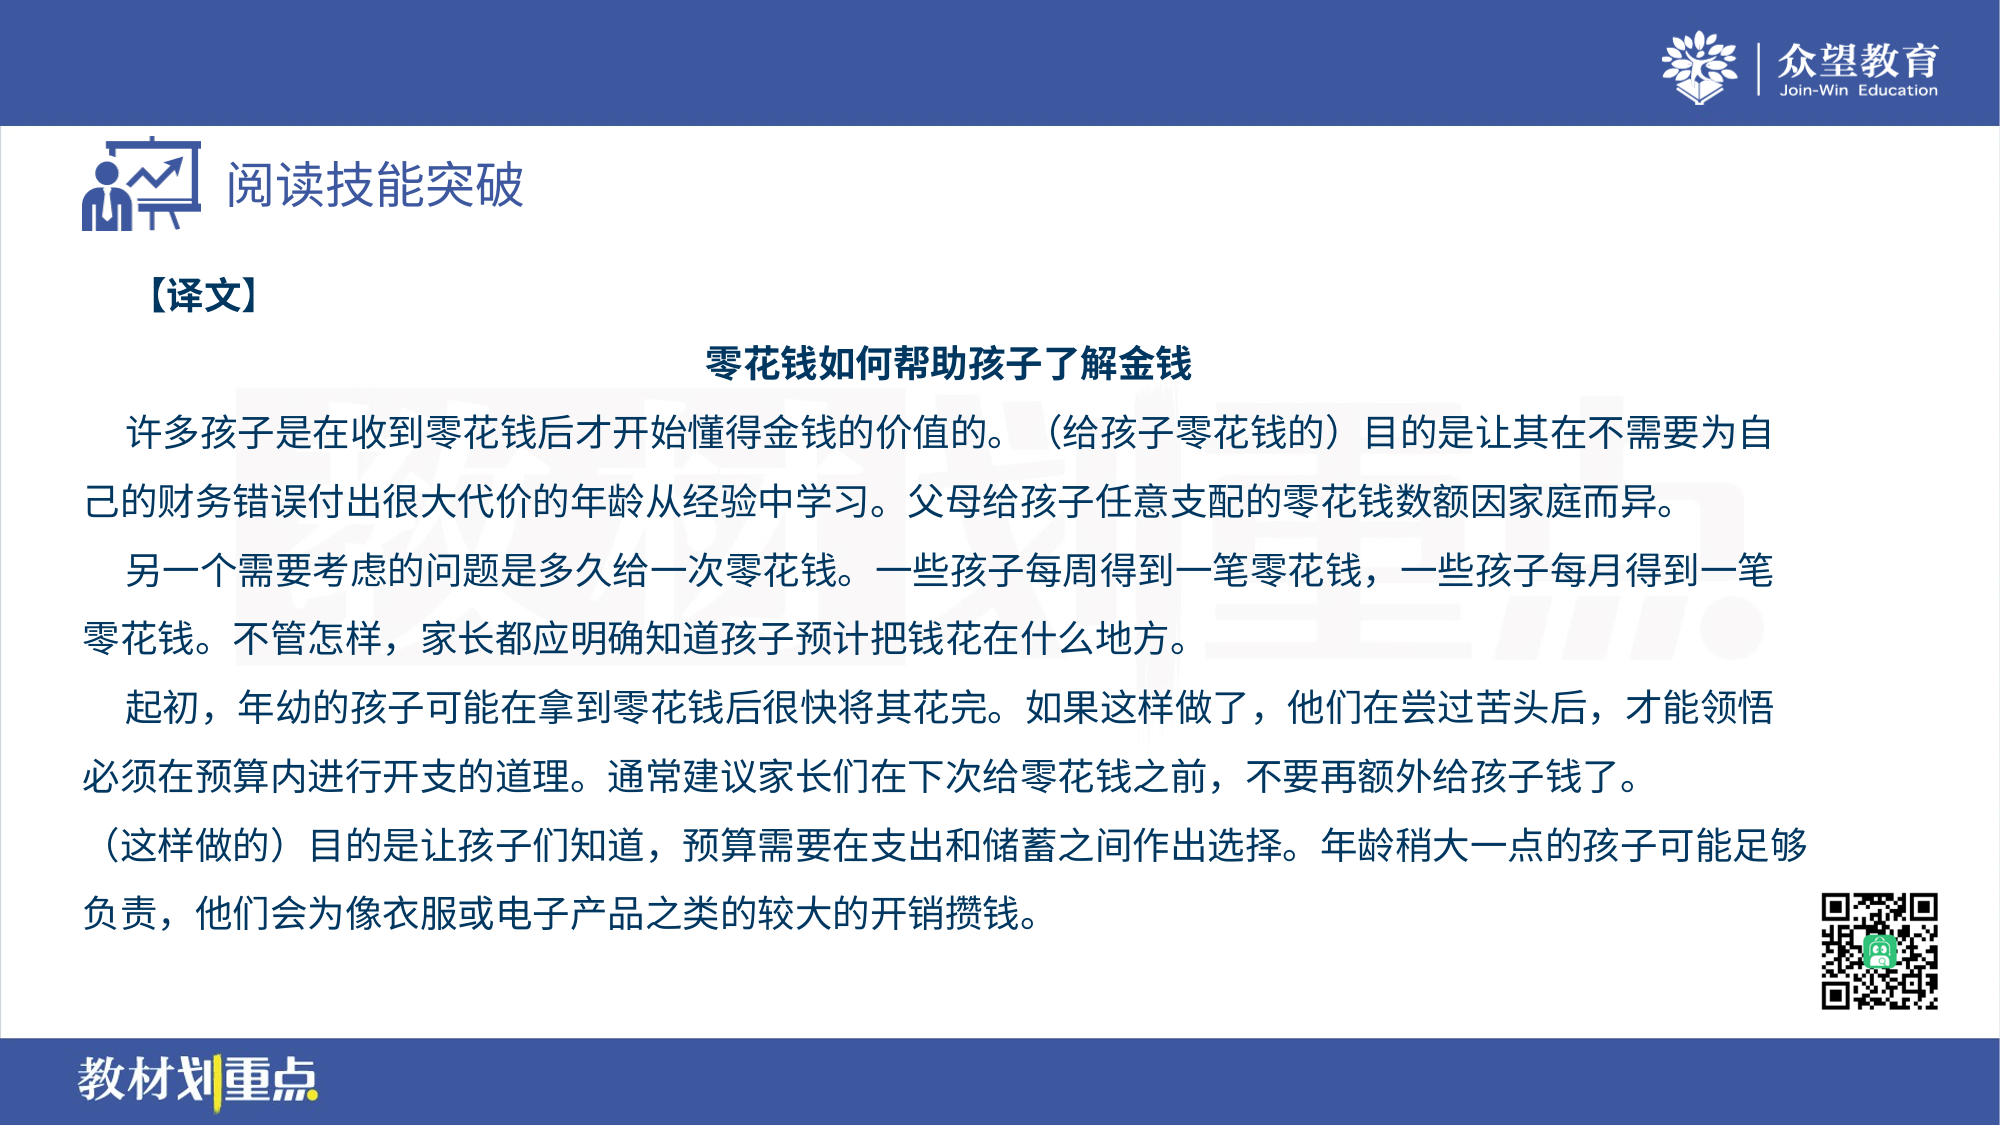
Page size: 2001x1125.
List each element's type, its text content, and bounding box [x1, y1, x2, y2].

text_box 【译文】 零花钱如何帮助孩子了解金钱 许多孩子是在收到零花钱后才开始懂得金钱的价值的。（给孩子零花钱的）目的是让其在不需要为自 己的财务错误付出很大代价的年龄从经验中学习。父母给孩子任意支配的零花钱数额因家庭而异。 另一个需要考虑的问题是多久给一次零花钱。一些孩子每周得到一笔零花钱，一些孩子每月得到一笔 零花钱。不管怎样，家长都应明确知道孩子预计把钱花在什么地方。 起初，年幼的孩子可能在拿到零花钱后很快将其花完。如果这样做了，他们在尝过苦头后，才能领悟 必须在预算内进行开支的道理。通常建议家长们在下次给零花钱之前，不要再额外给孩子钱了。 （这样做的）目的是让孩子们知道，预算需要在支出和储蓄之间作出选择。年龄稍大一点的孩子可能足够 负责，他们会为像衣服或电子产品之类的较大的开销攒钱。 [82, 247, 1817, 936]
picture [0, 0, 2000, 1125]
